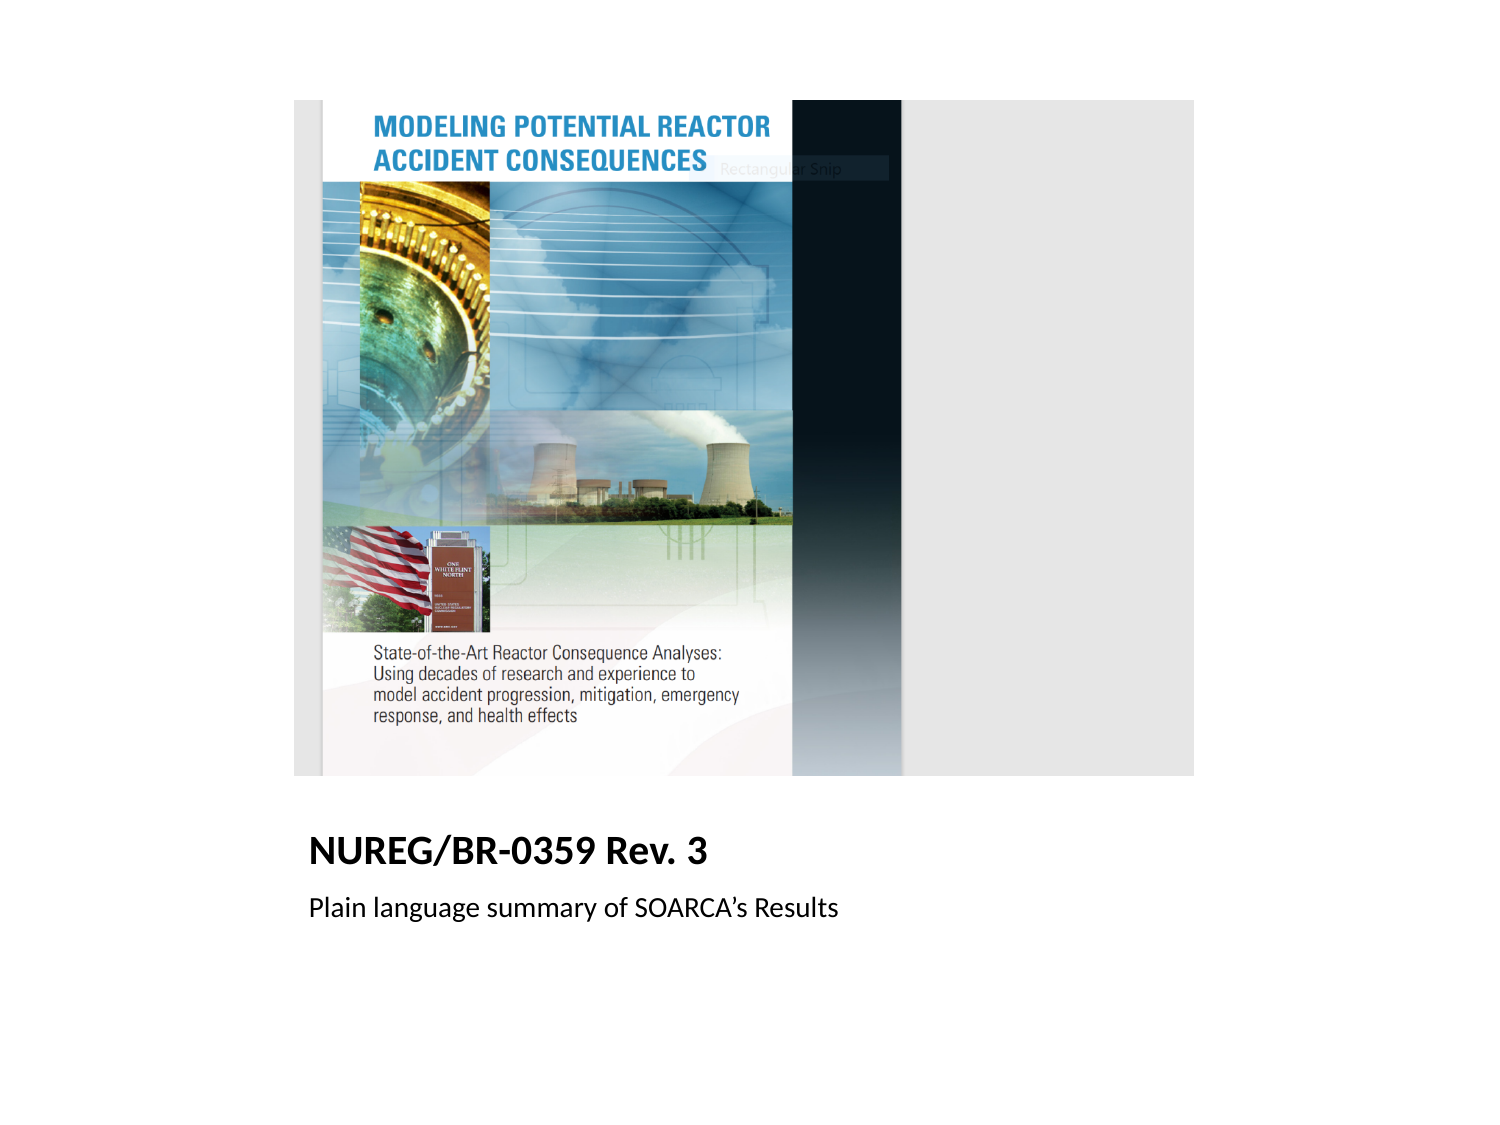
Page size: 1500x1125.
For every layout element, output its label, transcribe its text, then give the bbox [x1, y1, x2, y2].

list Plain language summary of SOARCA’s Results [294, 880, 1194, 1013]
title NUREG/BR-0359 Rev. 3 [294, 787, 1194, 880]
picture [293, 100, 1195, 776]
